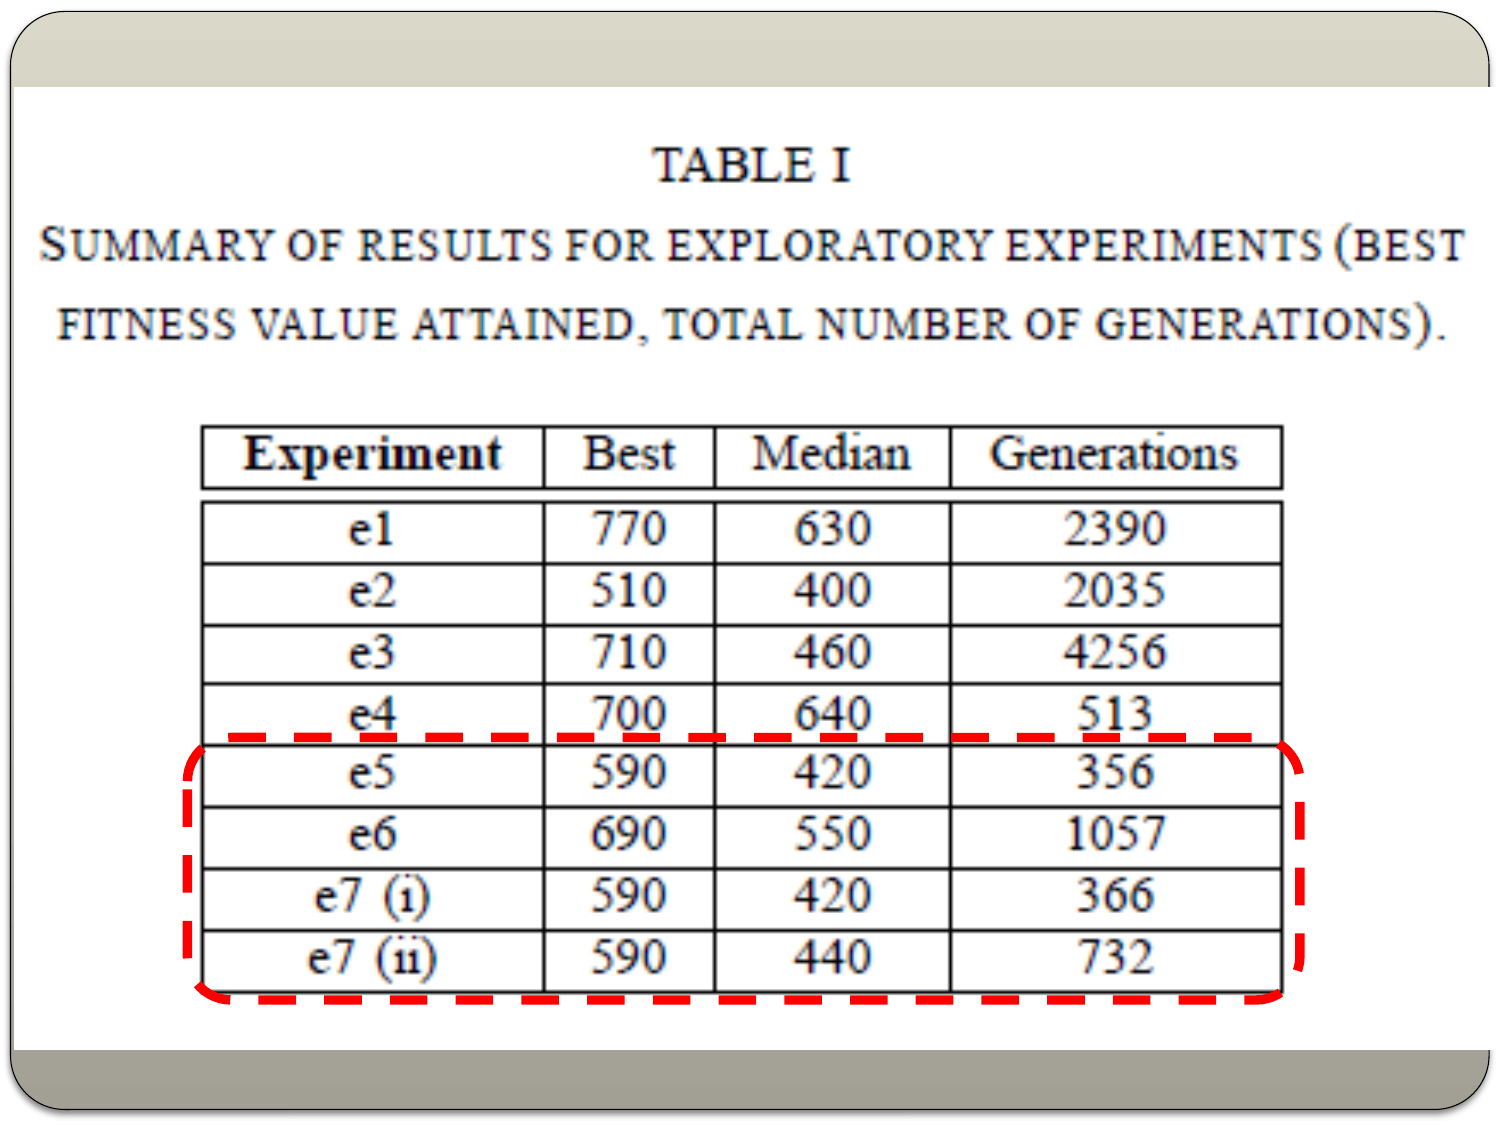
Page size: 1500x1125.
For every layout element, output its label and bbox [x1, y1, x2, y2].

picture [14, 87, 1500, 1051]
